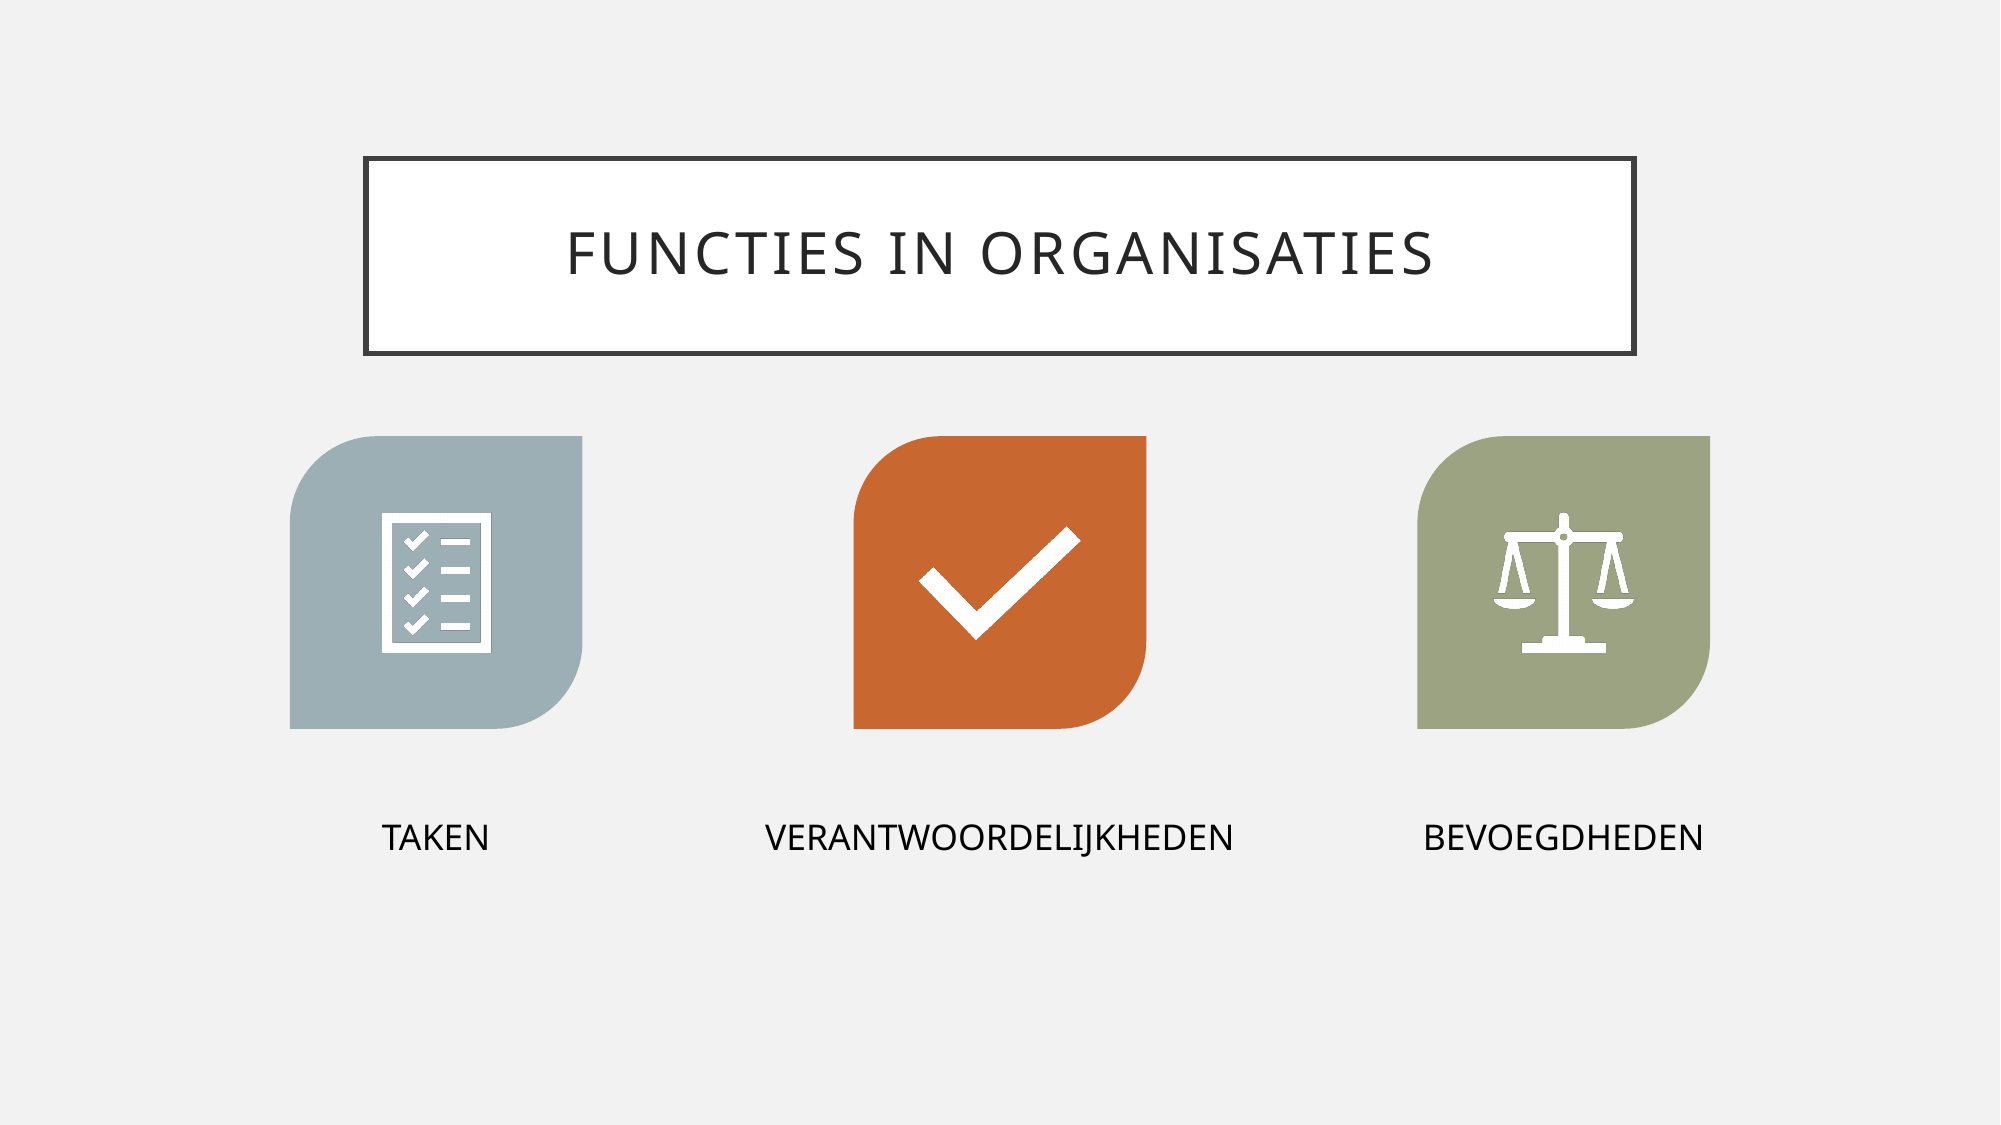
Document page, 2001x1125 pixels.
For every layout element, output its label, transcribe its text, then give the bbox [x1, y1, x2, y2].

title Functies in organisaties [363, 156, 1637, 356]
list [158, 432, 1842, 942]
